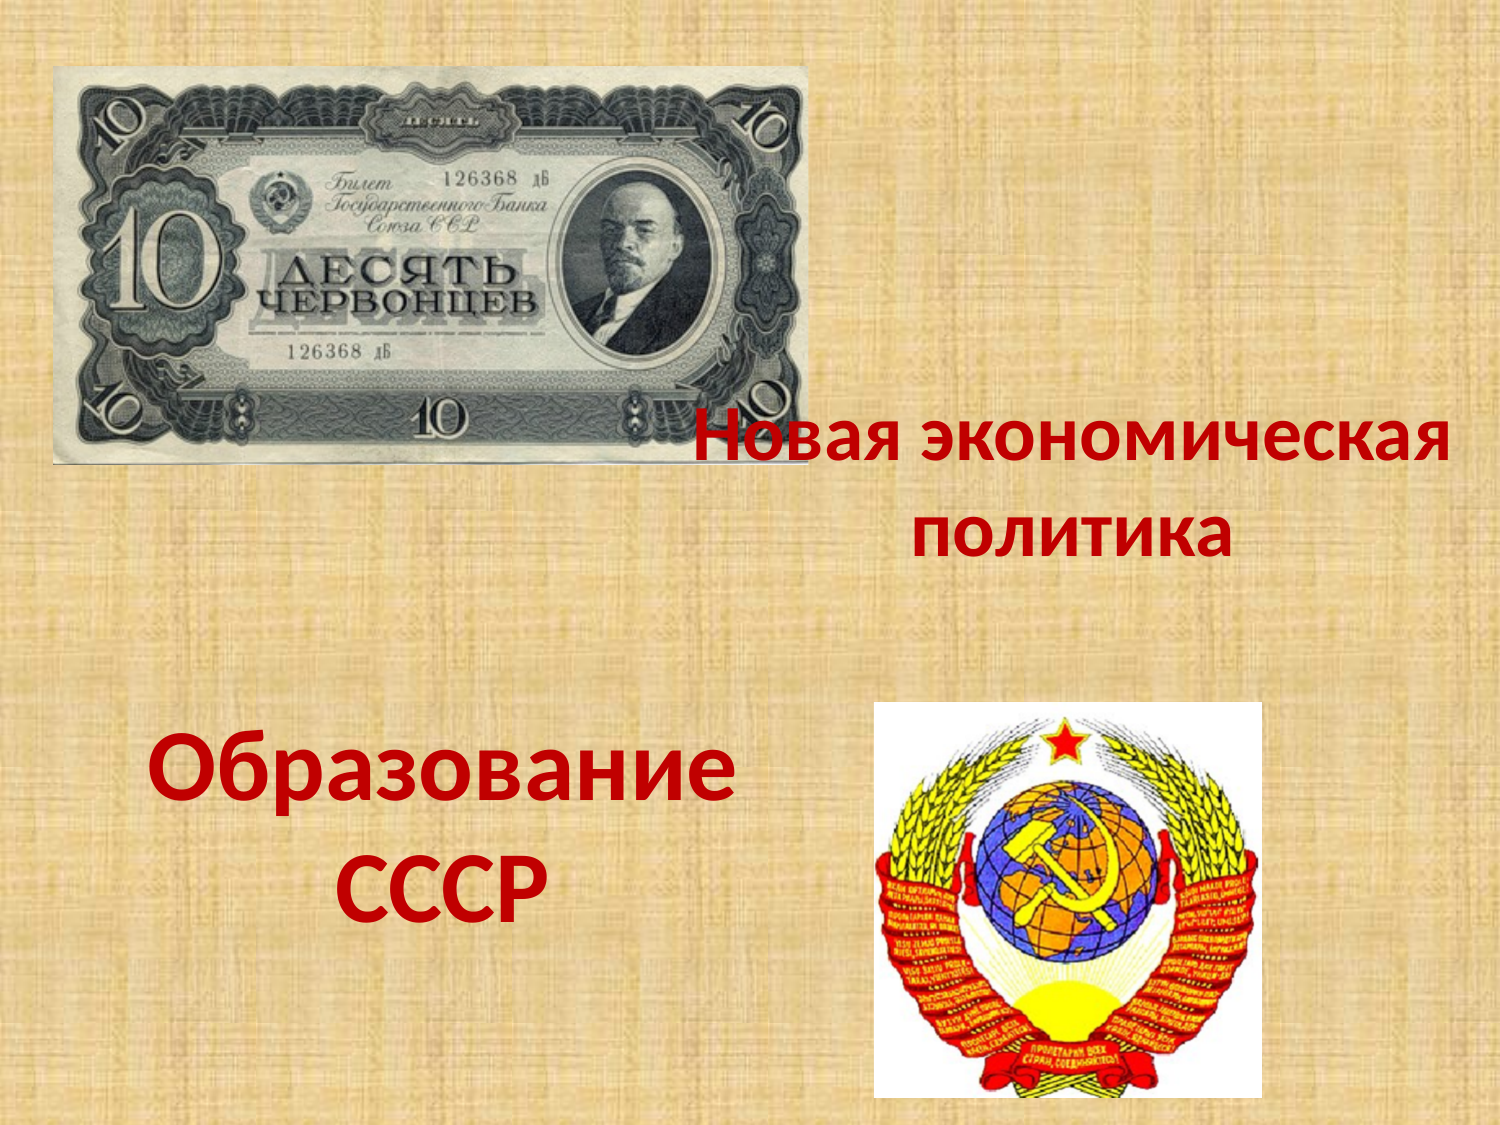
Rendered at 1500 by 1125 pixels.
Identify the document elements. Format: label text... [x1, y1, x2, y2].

title Новая экономическая политика [625, 276, 1500, 582]
text_box Образование СССР [72, 656, 814, 962]
picture [0, 0, 1500, 1125]
